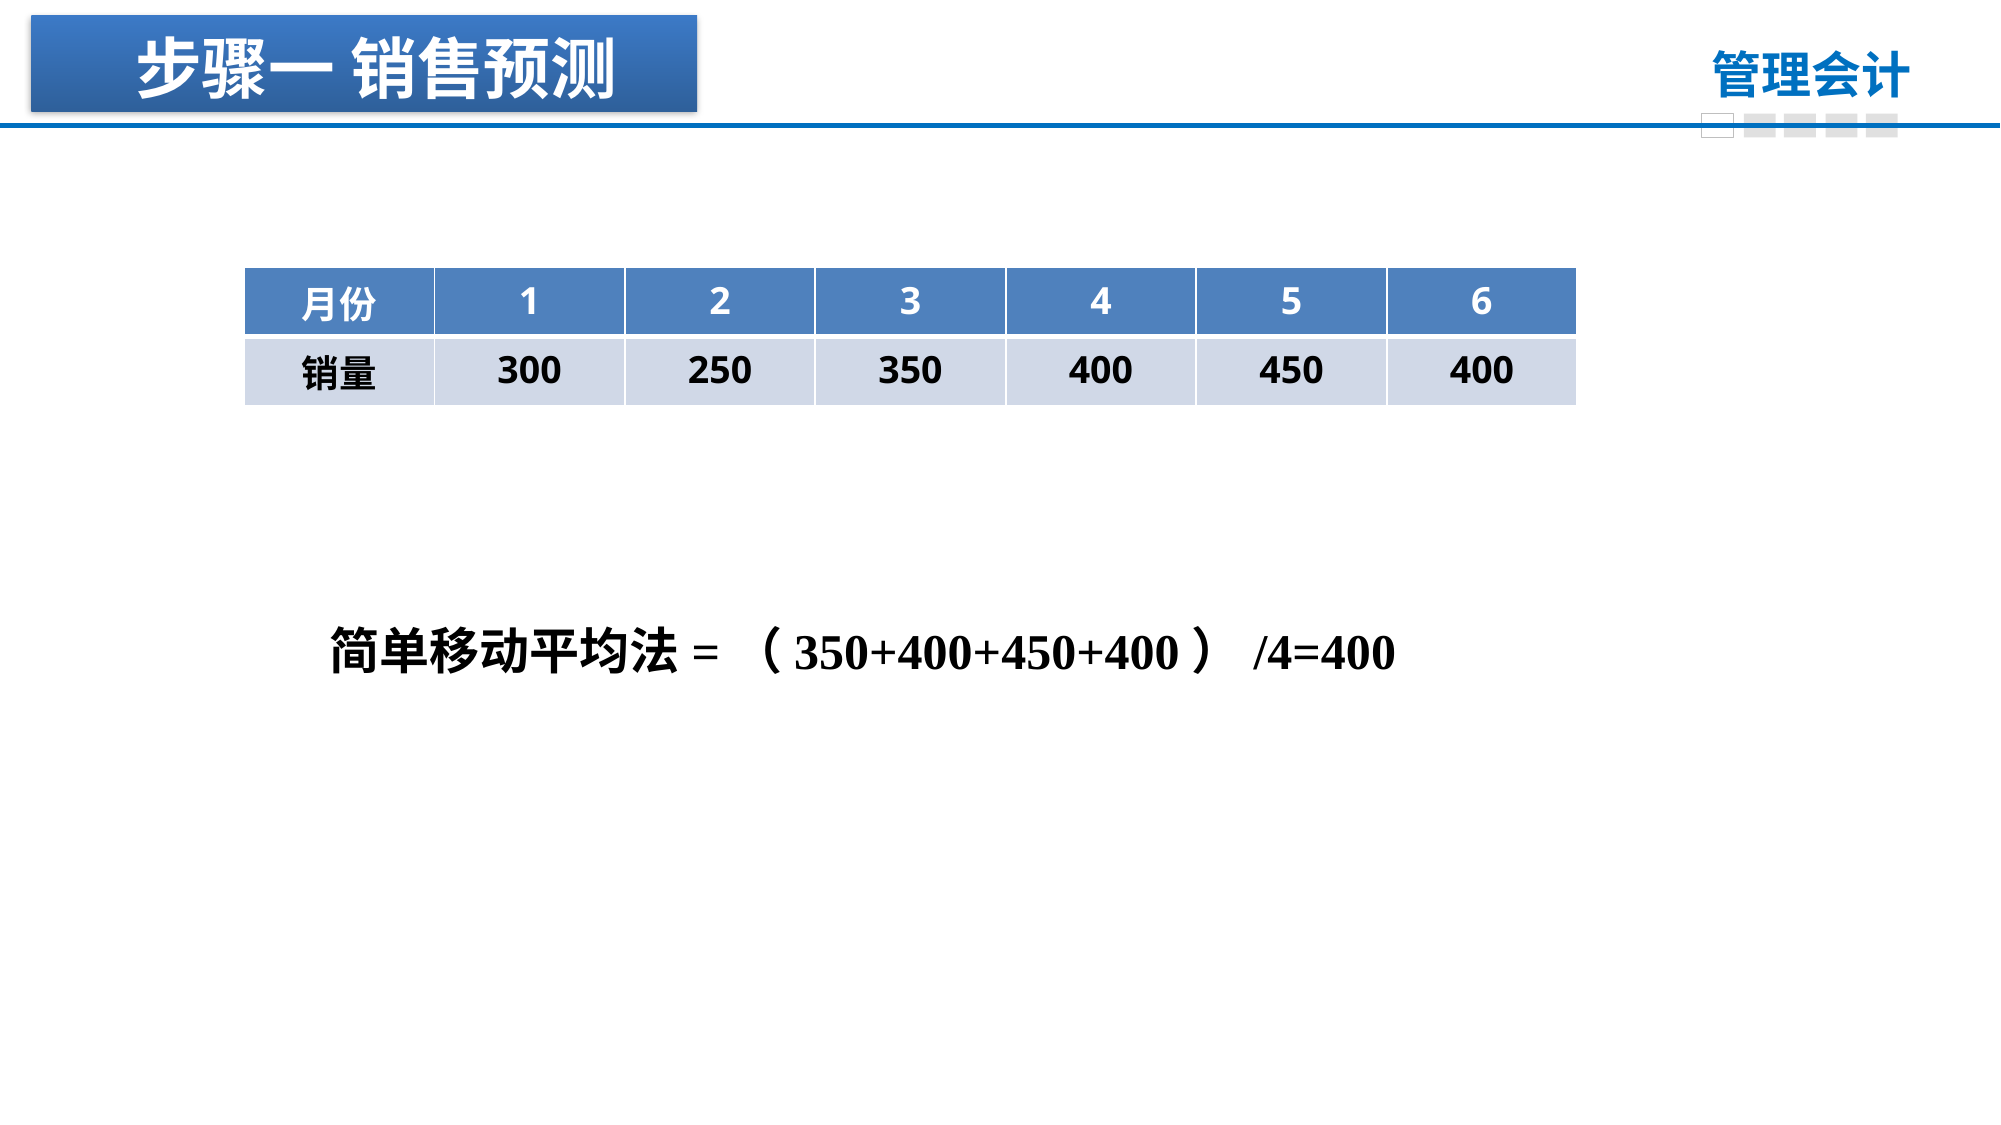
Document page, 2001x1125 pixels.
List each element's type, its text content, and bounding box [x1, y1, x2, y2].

table_header 2 [626, 268, 814, 334]
table_cell 400 [1388, 339, 1576, 405]
table_cell 销量 [245, 339, 434, 405]
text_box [31, 14, 698, 117]
table_cell 300 [435, 339, 624, 405]
table_cell 350 [816, 339, 1005, 405]
table_header 月份 [245, 268, 434, 334]
table_cell 450 [1197, 339, 1386, 405]
table_header 4 [1007, 268, 1195, 334]
table_cell 400 [1007, 339, 1195, 405]
table_header 3 [816, 268, 1005, 334]
table_header 5 [1197, 268, 1386, 334]
text_box 简单移动平均法=（350+400+450+400）/4=400 [313, 580, 1510, 688]
table_header 1 [435, 268, 624, 334]
table_header 6 [1388, 268, 1576, 334]
table_cell 250 [626, 339, 814, 405]
